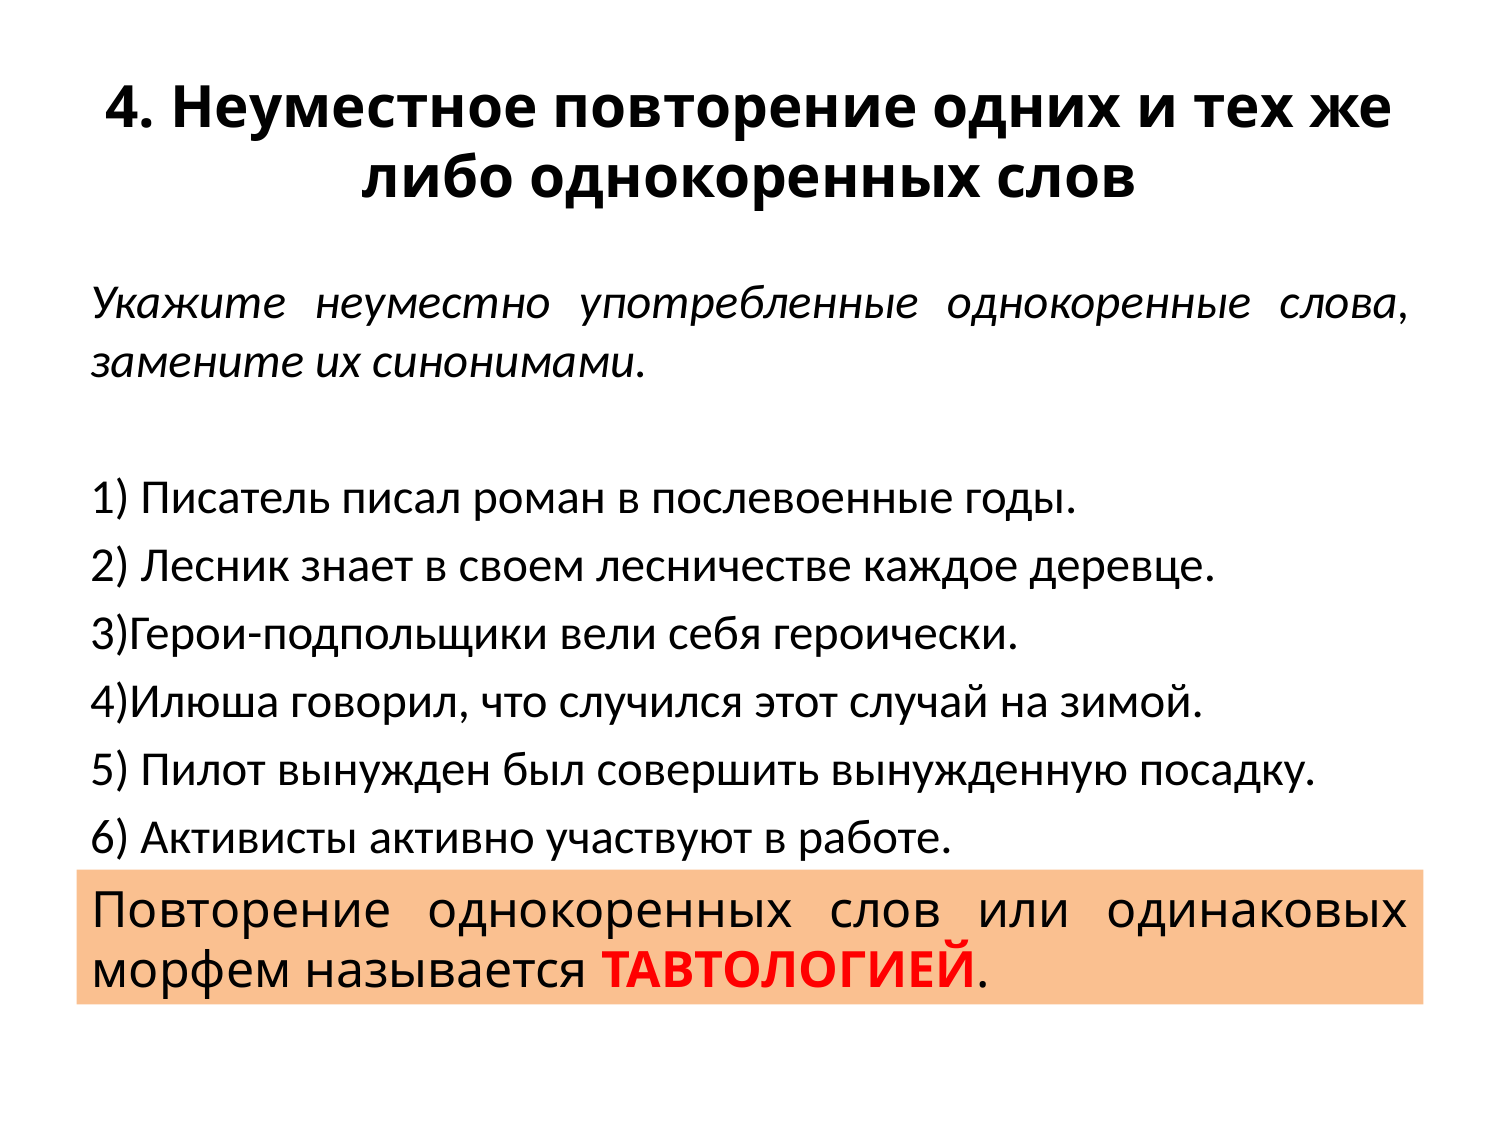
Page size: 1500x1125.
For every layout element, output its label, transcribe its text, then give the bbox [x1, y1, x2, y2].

title 4. Неуместное повторение одних и тех же либо однокоренных слов [75, 45, 1425, 233]
text_box Повторение однокоренных слов или одинаковых морфем называется ТАВТОЛОГИЕЙ. [76, 869, 1424, 1005]
list Укажите неуместно употребленные однокоренные слова, замените их синонимами. 1) Писатель писал роман в послевоенные годы. 2) Лесник знает в своем лесничестве каждое деревце. 3)Герои-подпольщики вели себя героически. 4)Илюша говорил, что случился этот случай на зимой. 5) Пилот вынужден был совершить вынужденную посадку. 6) Активисты активно участвуют в работе. [75, 262, 1425, 882]
